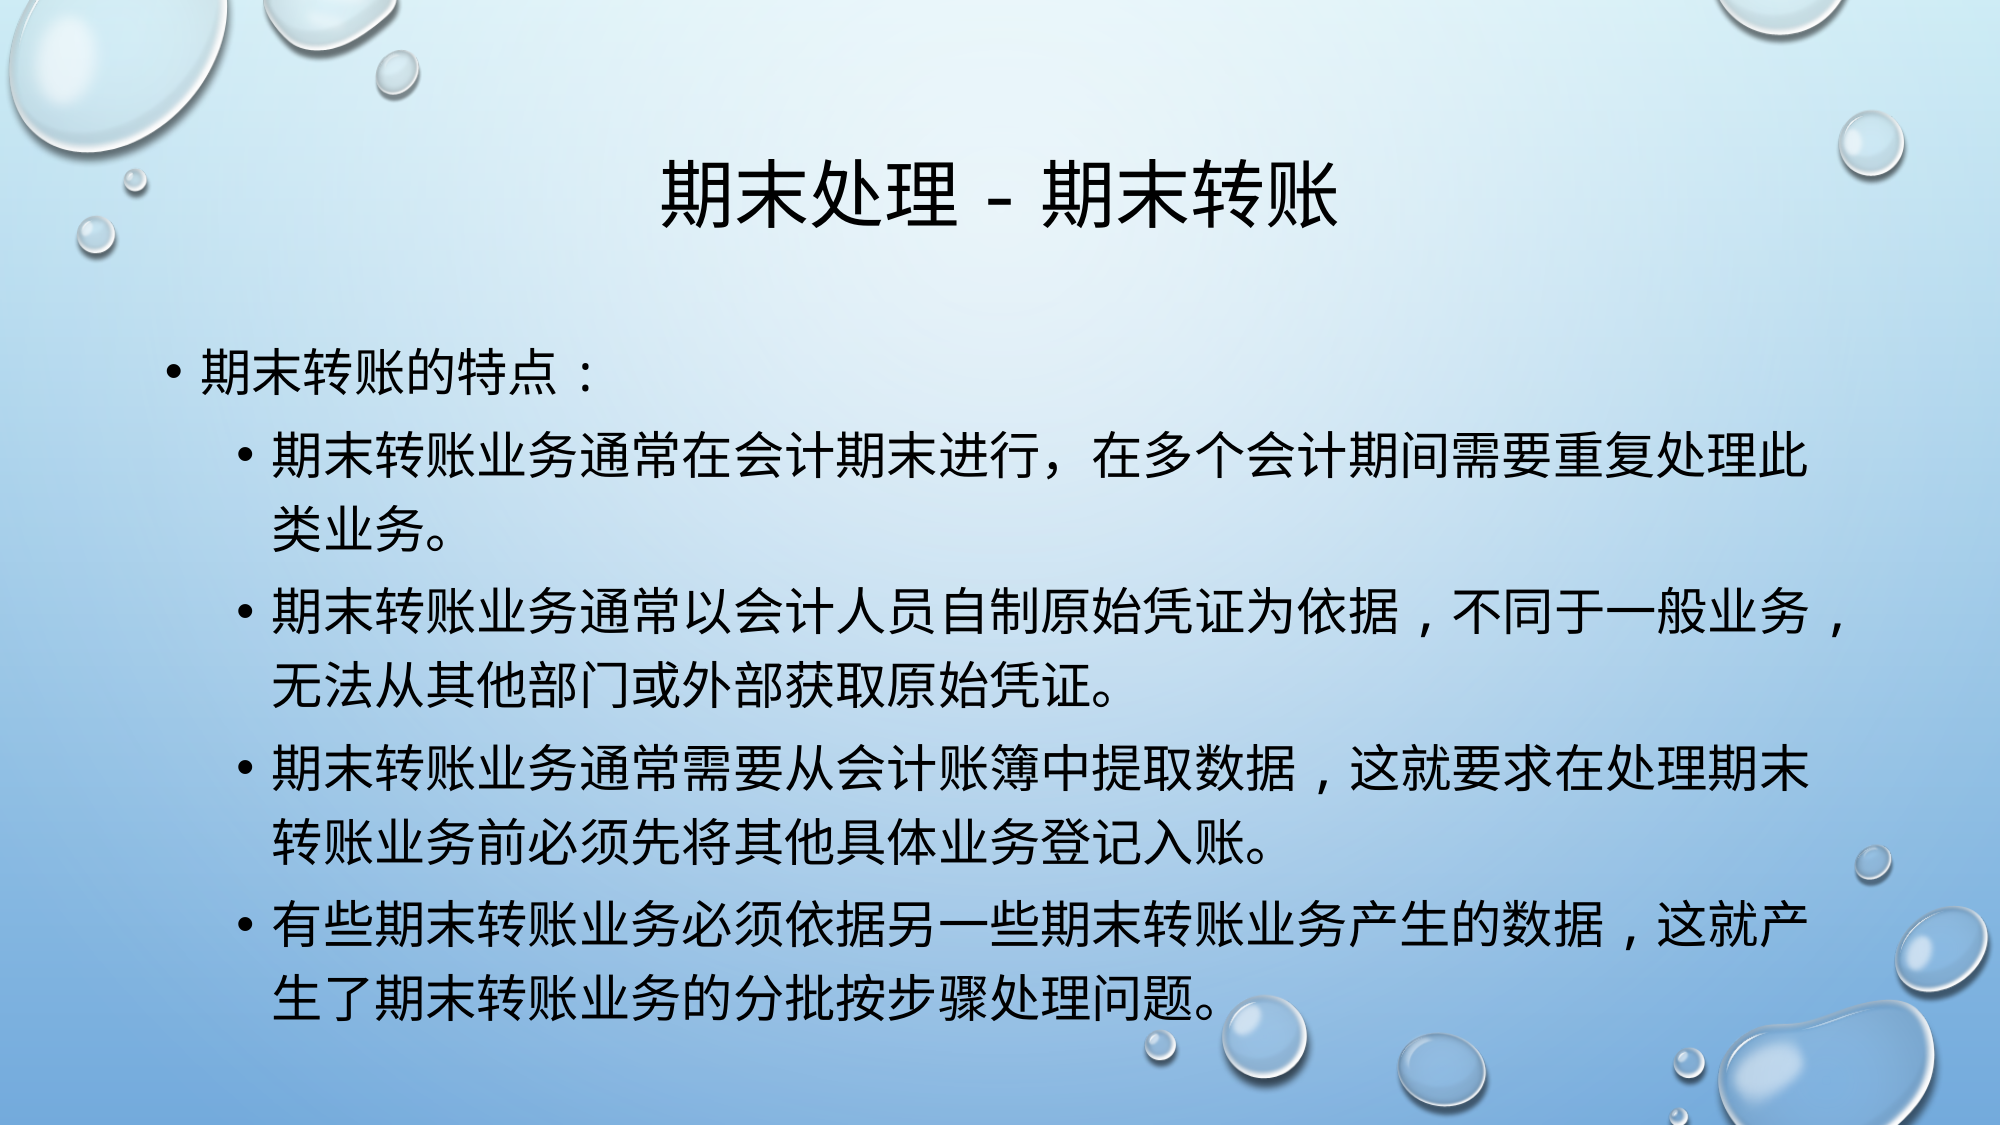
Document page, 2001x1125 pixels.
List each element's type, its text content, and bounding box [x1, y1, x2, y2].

title 期末处理-期末转账 [149, 67, 1851, 329]
picture [0, 0, 2000, 1125]
list 期末转账的特点: 期末转账业务通常在会计期末进行，在多个会计期间需要重复处理此类业务。 期末转账业务通常以会计人员自制原始凭证为依据,不同于一般业务,无法从其他部门或外部获取原始凭证。 期末转账业务通常需要从会计账簿中提取数据,这就要求在处理期末转账业务前必须先将其他具体业务登记入账。 有些期末转账业务必须依据另一些期末转账业务产生的数据,这就产生了期末转账业务的分批按步骤处理问题。 [149, 320, 1850, 1040]
